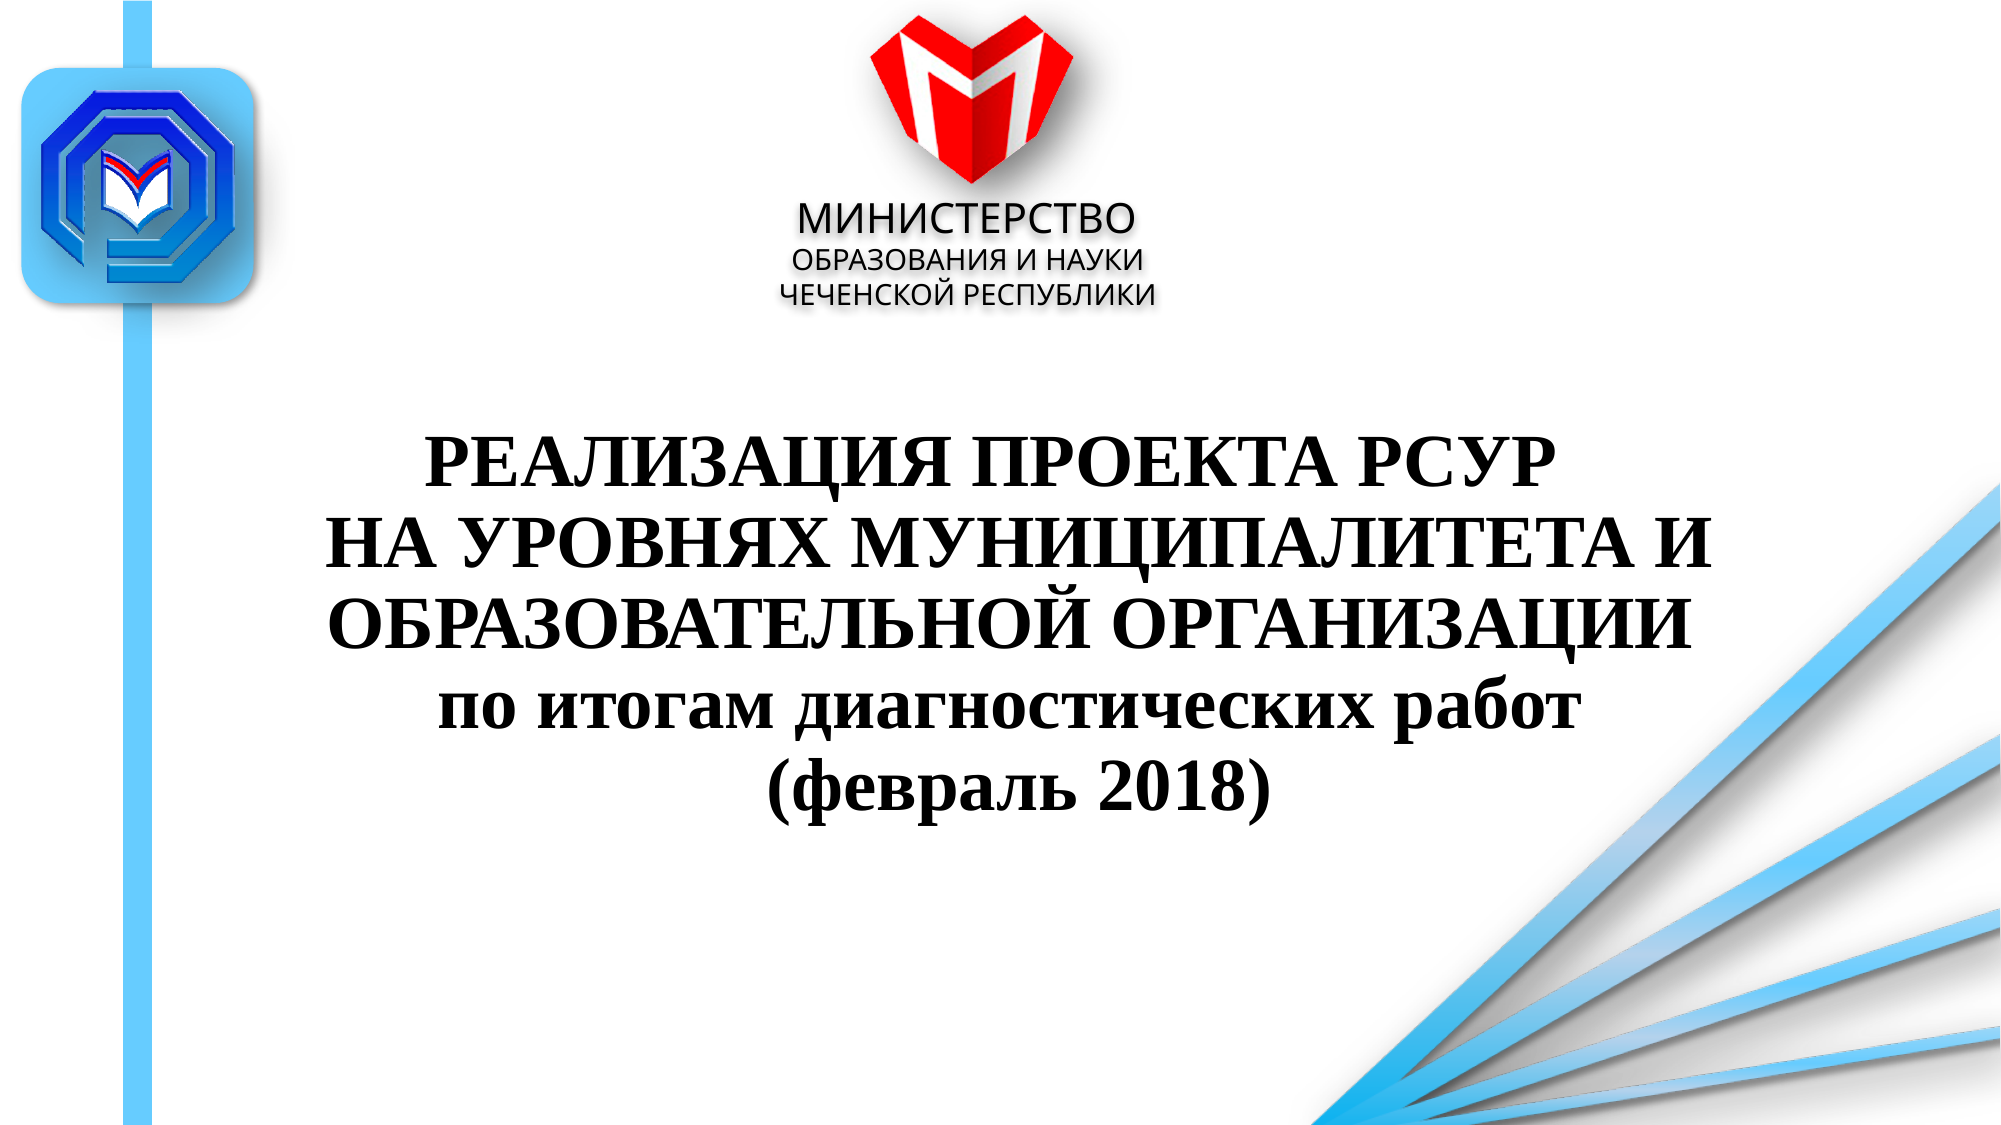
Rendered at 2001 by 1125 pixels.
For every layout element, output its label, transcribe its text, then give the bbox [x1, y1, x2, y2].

title РЕАЛИЗАЦИЯ ПРОЕКТА РСУР НА УРОВНЯХ МУНИЦИПАЛИТЕТА И ОБРАЗОВАТЕЛЬНОЙ ОРГАНИЗАЦИИ по итогам диагностических работ (февраль 2018) [221, 397, 1818, 834]
picture [869, 14, 1074, 184]
picture [32, 80, 243, 291]
picture [1280, 291, 2000, 1125]
